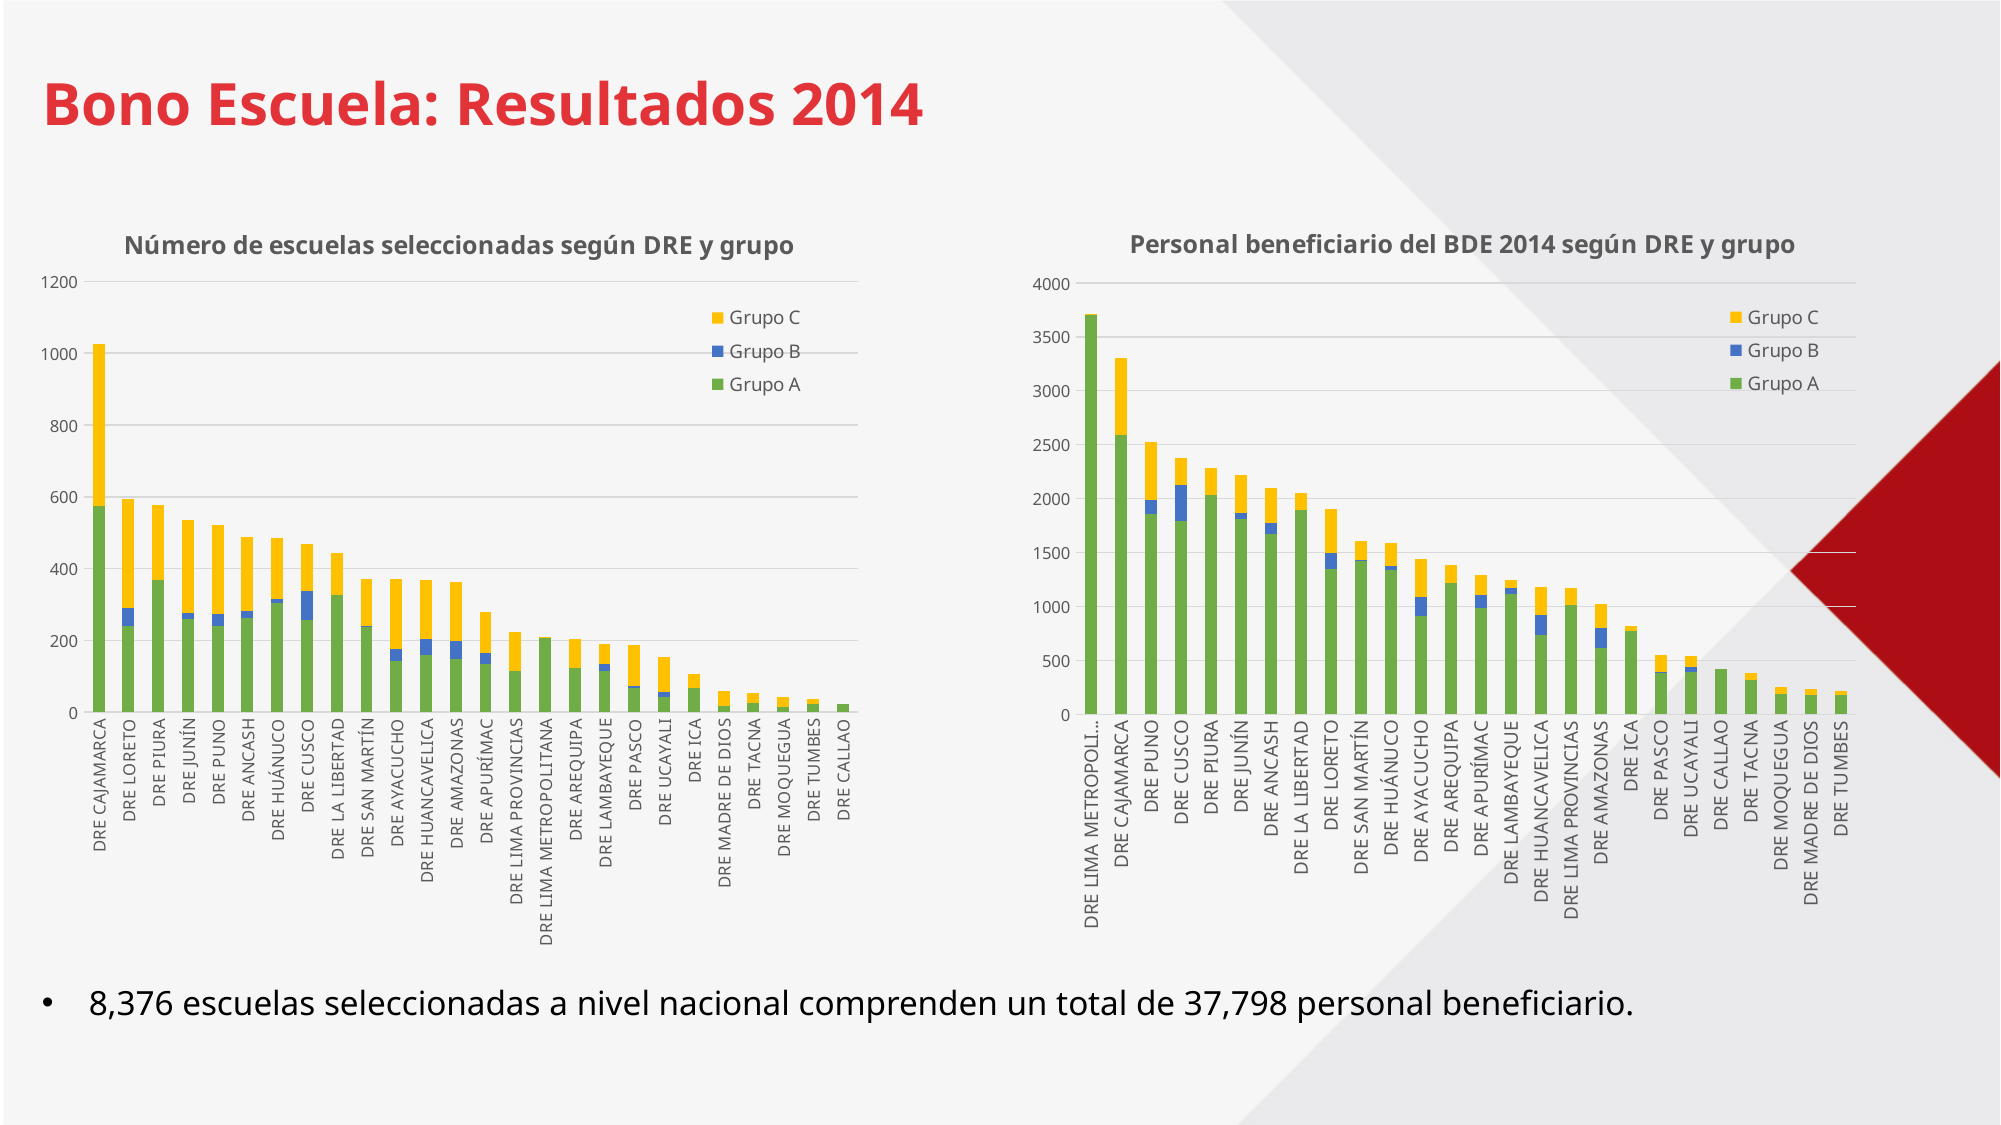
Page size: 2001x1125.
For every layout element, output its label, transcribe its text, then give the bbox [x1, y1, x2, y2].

picture [0, 0, 2001, 1125]
text_box 8,376 escuelas seleccionadas a nivel nacional comprenden un total de 37,798 personal beneficiario. [27, 974, 1918, 1030]
text_box Bono Escuela: Resultados 2014 [27, 51, 1990, 154]
chart [16, 210, 917, 964]
chart [1013, 211, 1990, 964]
